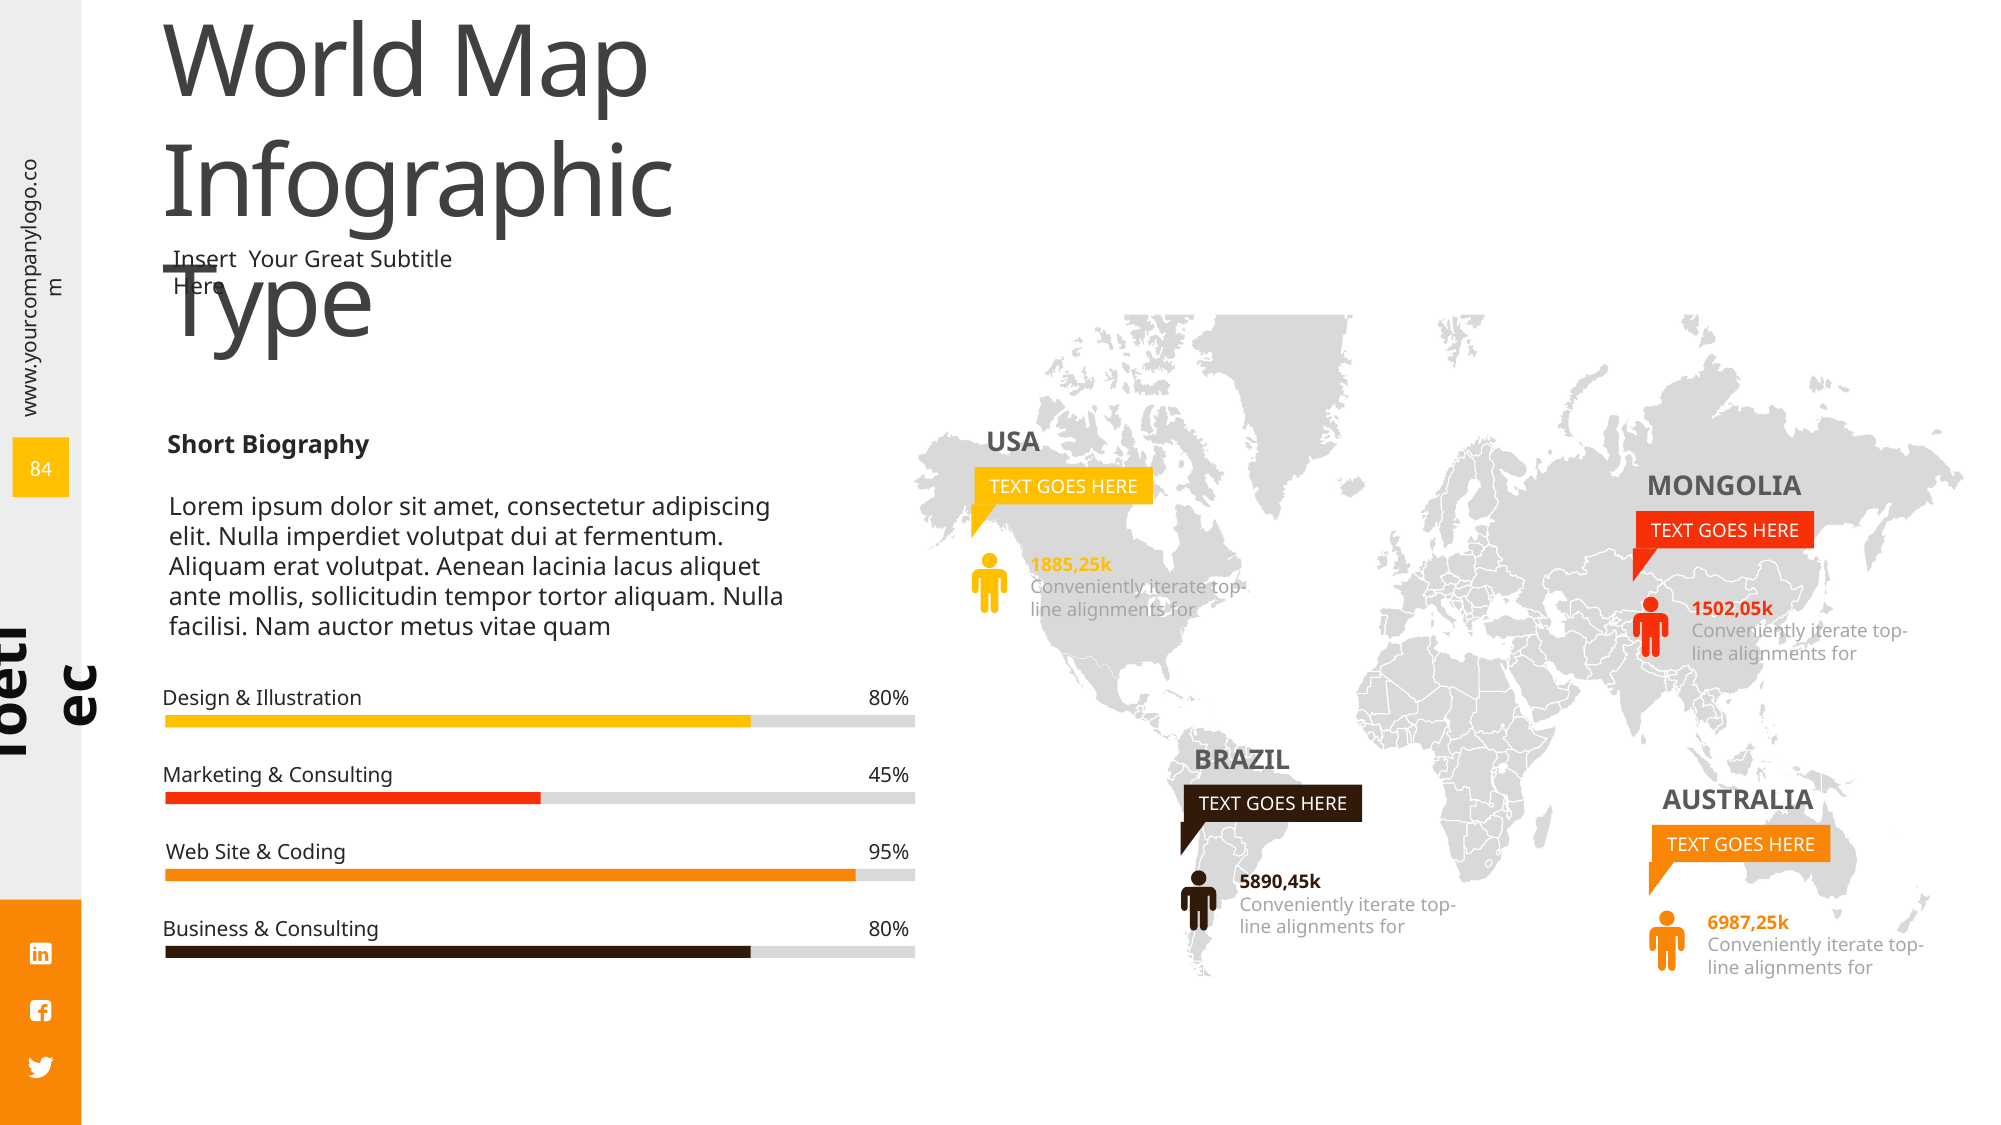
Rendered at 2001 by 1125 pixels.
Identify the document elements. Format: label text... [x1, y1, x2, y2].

text_box Design & Illustration [147, 677, 377, 717]
text_box [857, 871, 912, 882]
text_box Lorem ipsum dolor sit amet, consectetur adipiscing elit. Nulla imperdiet volutpat dui at fermentum. Aliquam erat volutpat. Aenean lacinia lacus aliquet ante mollis, sollicitudin tempor tortor aliquam. Nulla facilisi. Nam auctor metus vitae quam [154, 482, 810, 648]
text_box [912, 314, 1967, 978]
text_box 80% [853, 677, 912, 717]
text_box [1632, 511, 1818, 583]
text_box [165, 791, 542, 805]
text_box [971, 467, 1157, 539]
text_box Insert Your Great Subtitle Here [158, 237, 512, 307]
text_box 45% [853, 754, 912, 794]
text_box World Map Infographic Type [147, 116, 891, 236]
text_box Marketing & Consulting [147, 754, 408, 794]
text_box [1648, 824, 1834, 896]
text_box [165, 868, 857, 882]
slide_number 84 [12, 437, 69, 498]
text_box [542, 791, 912, 805]
text_box [165, 945, 752, 959]
text_box [752, 945, 912, 959]
text_box Short Biography [152, 409, 437, 478]
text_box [1180, 784, 1366, 856]
text_box 6987,25k Conveniently iterate top-line alignments for [1692, 978, 1953, 986]
text_box Business & Consulting [147, 907, 394, 948]
text_box Web Site & Coding [151, 831, 361, 871]
text_box [752, 714, 912, 728]
text_box 80% [853, 907, 912, 948]
text_box 95% [853, 831, 912, 871]
text_box [165, 714, 752, 728]
